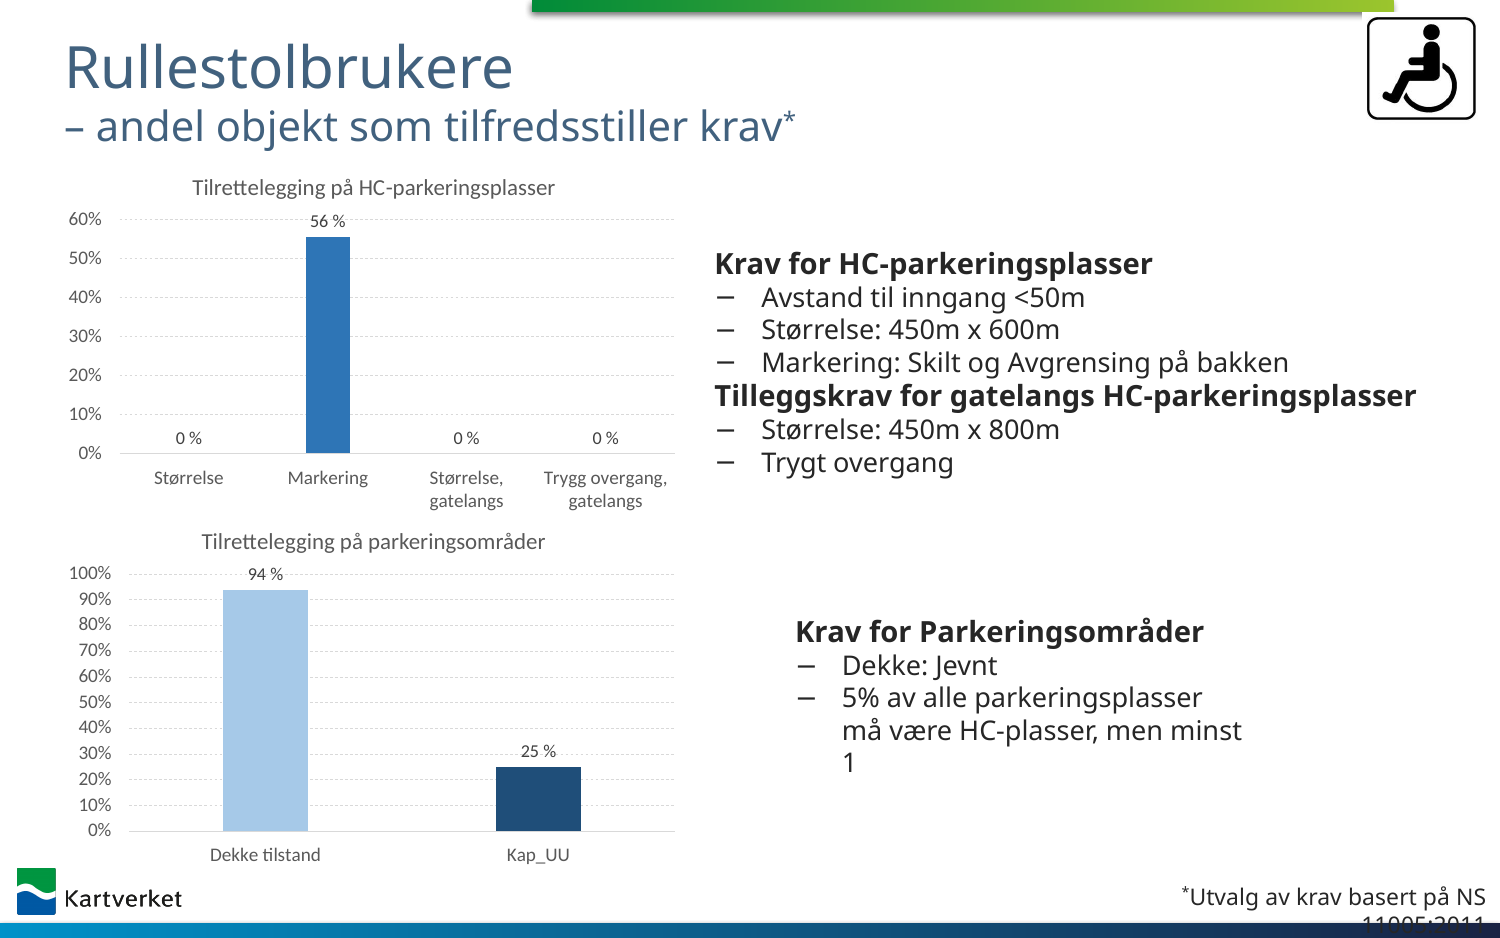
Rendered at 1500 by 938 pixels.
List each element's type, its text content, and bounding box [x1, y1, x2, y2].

text_box Krav for Parkeringsområder Dekke: Jevnt 5% av alle parkeringsplasser må være HC-plasser, men minst 1 [780, 605, 1261, 786]
text_box Rullestolbrukere – andel objekt som tilfredsstiller krav* [49, 25, 1431, 158]
picture [62, 520, 686, 874]
text_box *Utvalg av krav basert på NS 11005:2011 [1068, 873, 1500, 938]
text_box Krav for HC-parkeringsplasser Avstand til inngang <50m Størrelse: 450m x 600m Markering: Skilt og Avgrensing på bakken Tilleggskrav for gatelangs HC-parkeringsplasser Størrelse: 450m x 800m Trygt overgang [699, 237, 1433, 485]
picture [62, 166, 686, 519]
picture [1362, 12, 1481, 126]
